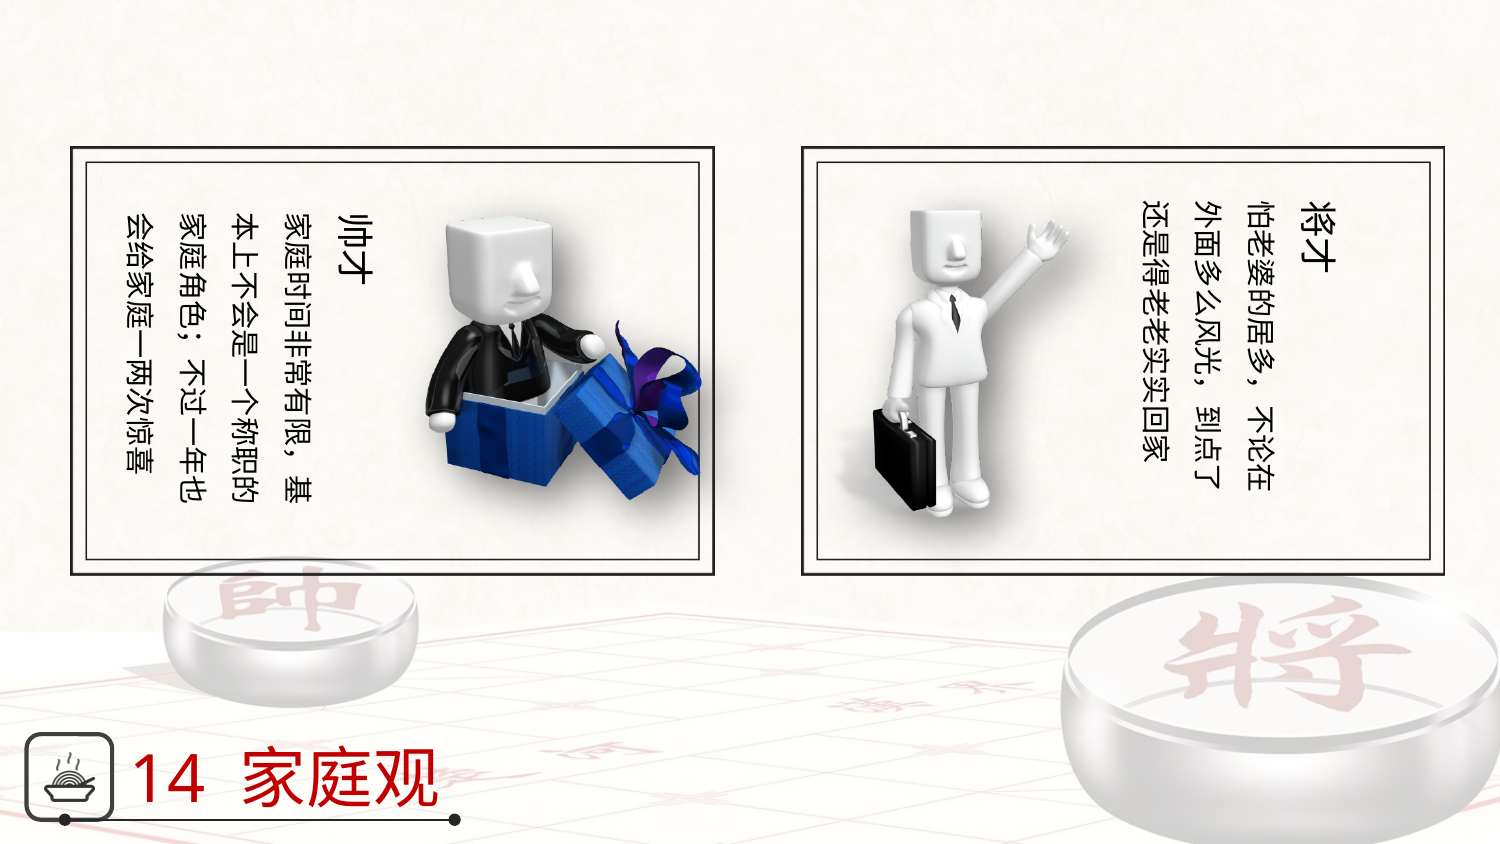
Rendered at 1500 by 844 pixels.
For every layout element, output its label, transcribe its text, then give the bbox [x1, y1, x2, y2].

picture [44, 751, 95, 802]
text_box 14 家庭观 [115, 728, 491, 824]
picture [70, 146, 715, 576]
text_box [24, 732, 115, 822]
picture [780, 146, 1446, 576]
